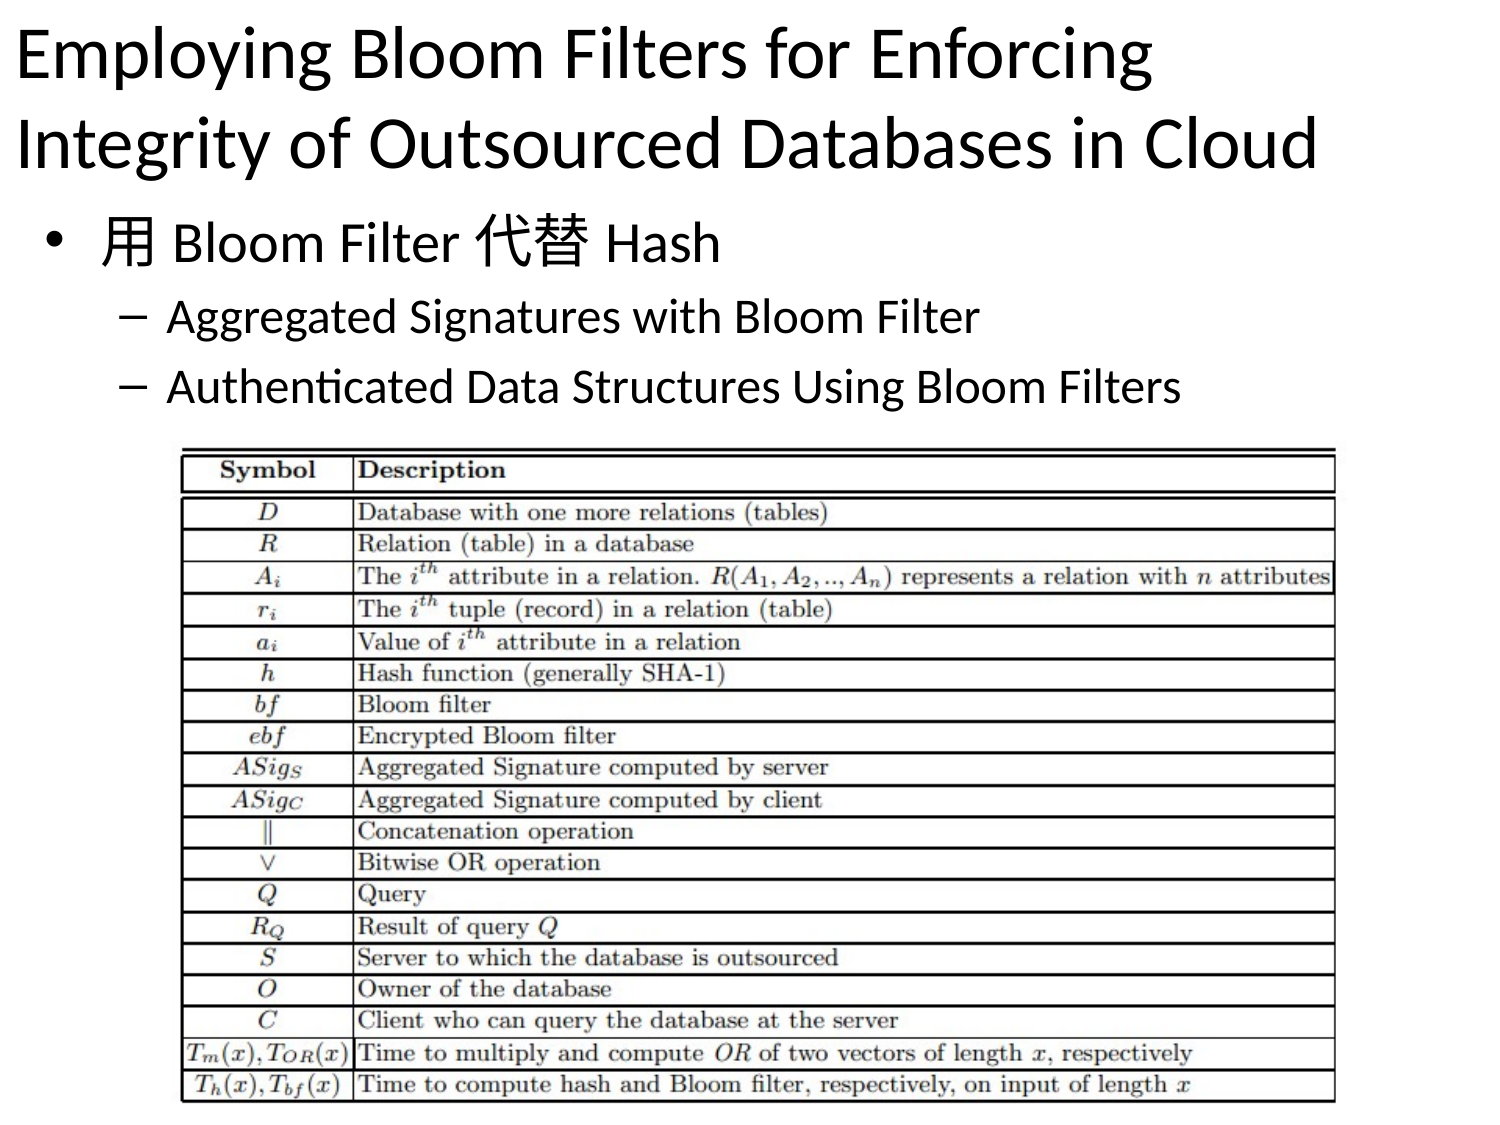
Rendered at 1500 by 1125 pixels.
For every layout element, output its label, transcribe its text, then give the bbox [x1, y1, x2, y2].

picture [159, 427, 1362, 1125]
list 用Bloom Filter代替Hash Aggregated Signatures with Bloom Filter Authenticated Data Structures Using Bloom Filters [29, 196, 1380, 939]
title Employing Bloom Filters for Enforcing Integrity of Outsourced Databases in Cloud [0, 0, 1350, 188]
